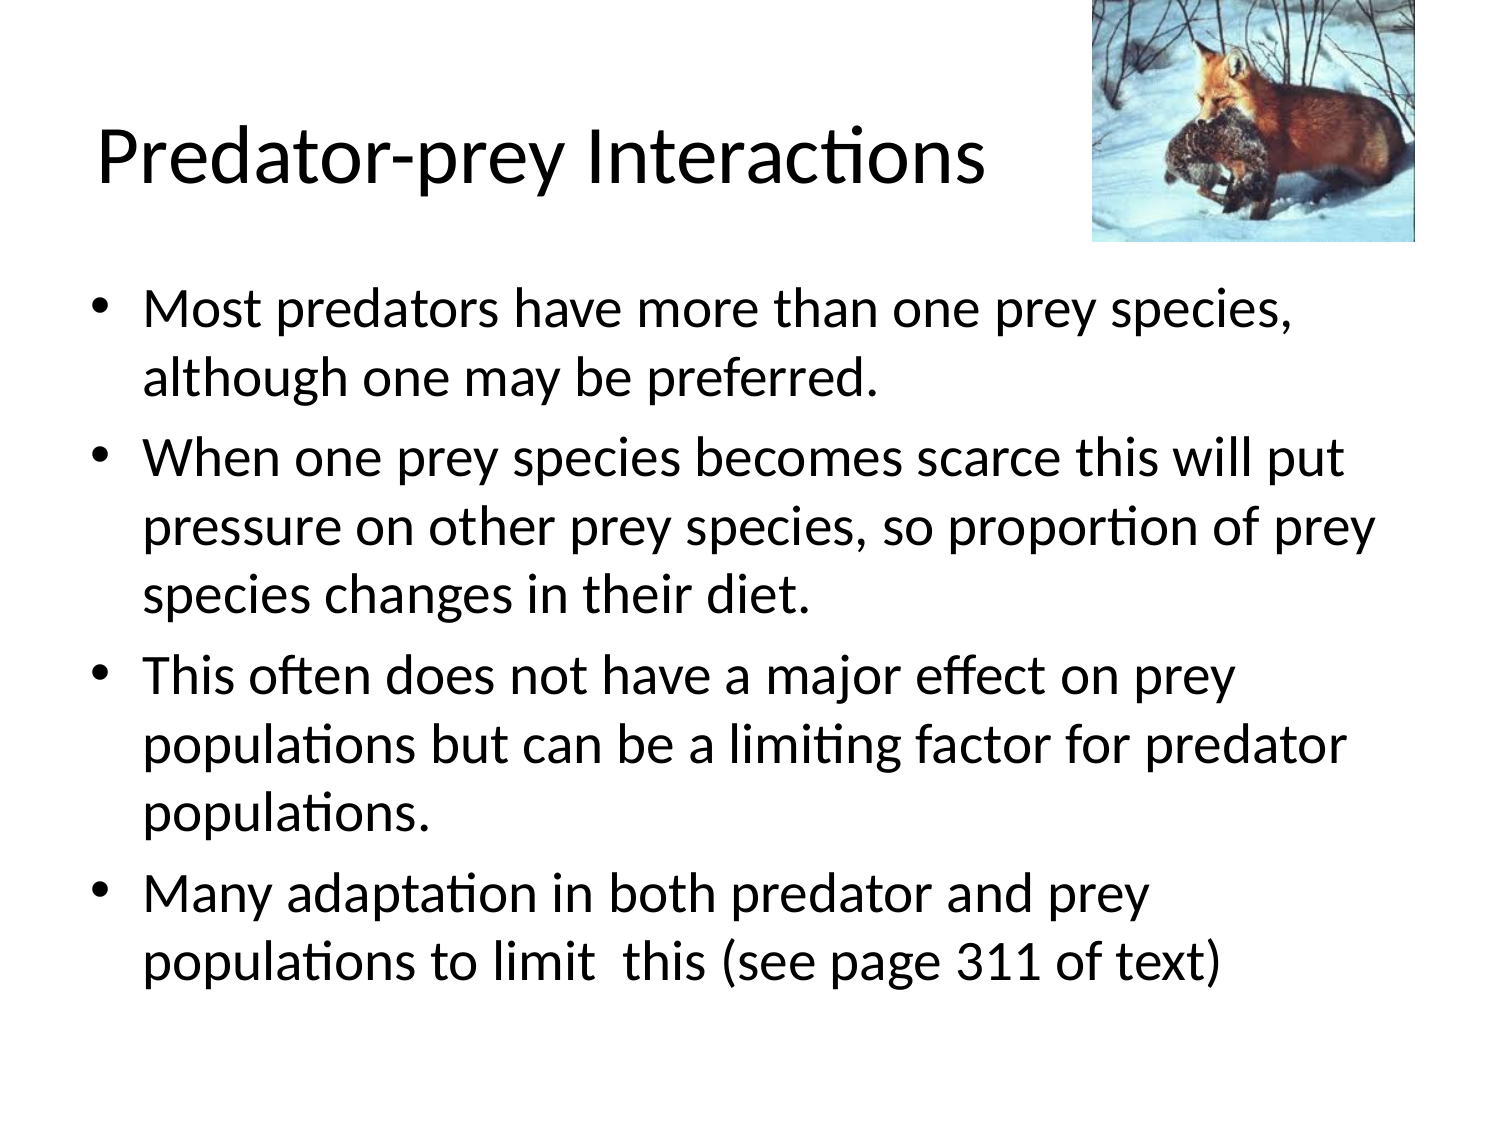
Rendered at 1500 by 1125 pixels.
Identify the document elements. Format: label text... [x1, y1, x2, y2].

list Most predators have more than one prey species, although one may be preferred. When one prey species becomes scarce this will put pressure on other prey species, so proportion of prey species changes in their diet. This often does not have a major effect on prey populations but can be a limiting factor for predator populations. Many adaptation in both predator and prey populations to limit this (see page 311 of text) [75, 262, 1425, 1005]
title Predator-prey Interactions [75, 45, 1010, 256]
picture [1092, 0, 1415, 242]
